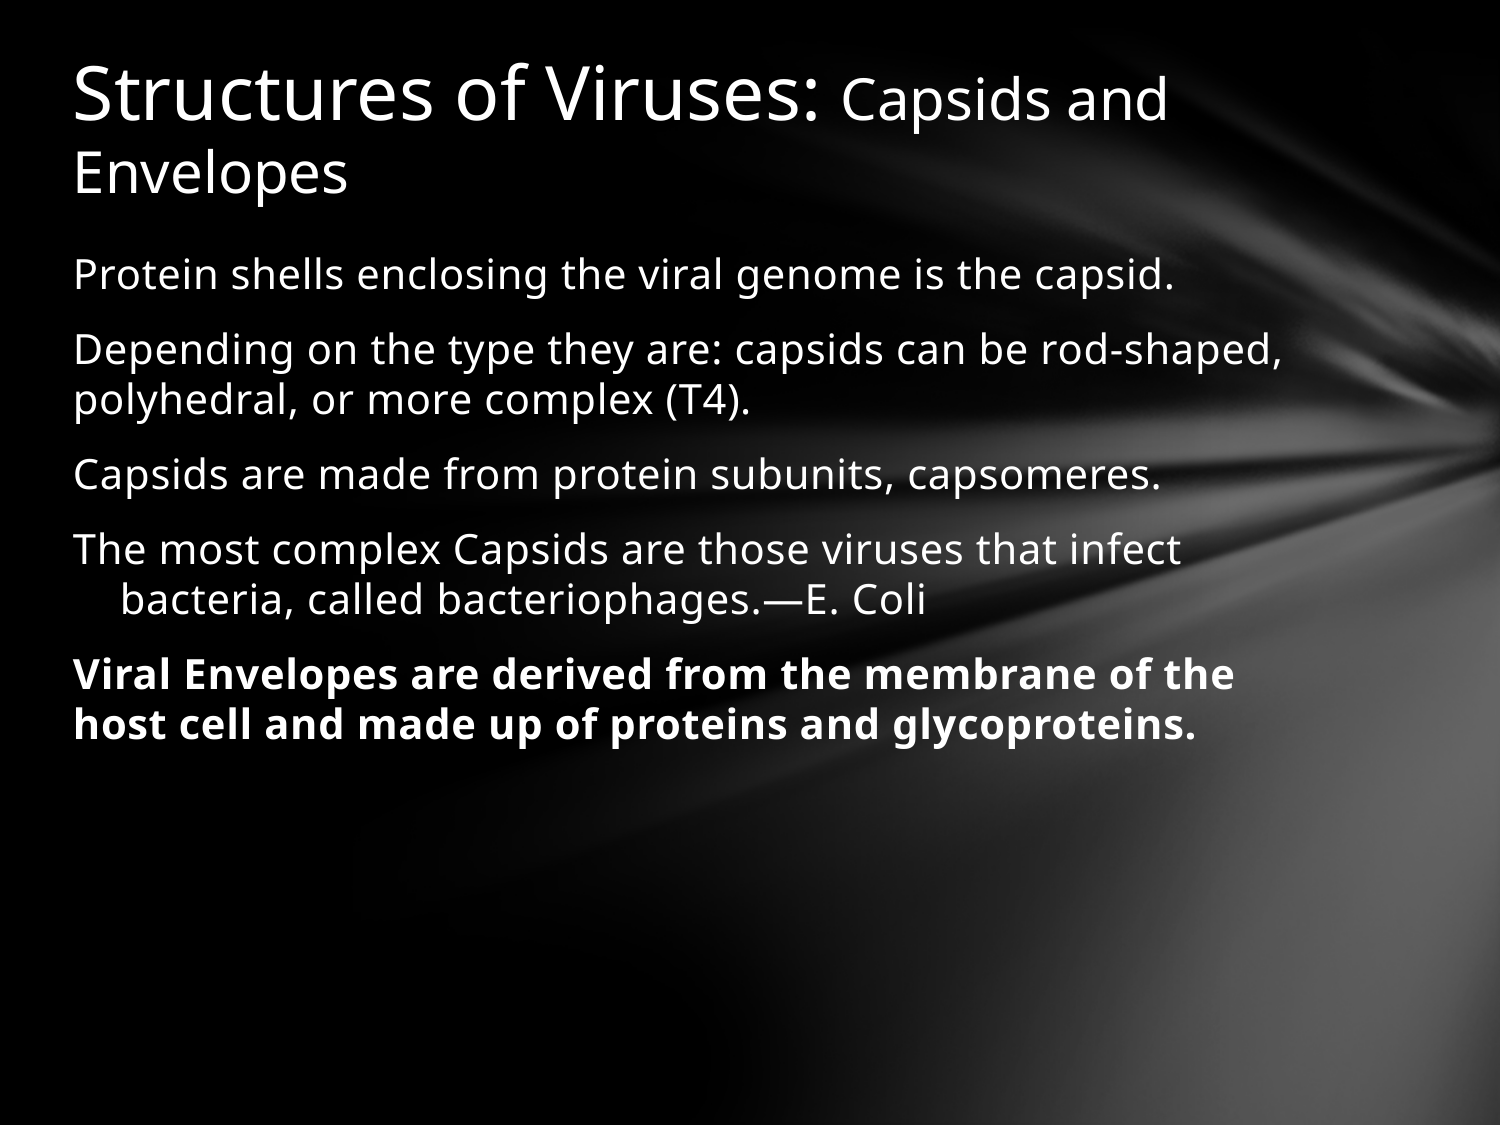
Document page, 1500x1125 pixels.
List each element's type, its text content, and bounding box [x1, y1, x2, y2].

list Protein shells enclosing the viral genome is the capsid. Depending on the type they are: capsids can be rod-shaped, polyhedral, or more complex (T4). Capsids are made from protein subunits, capsomeres. The most complex Capsids are those viruses that infect bacteria, called bacteriophages.—E. Coli Viral Envelopes are derived from the membrane of the host cell and made up of proteins and glycoproteins. [57, 239, 1318, 1015]
title Structures of Viruses: Capsids and Envelopes [57, 37, 1318, 213]
